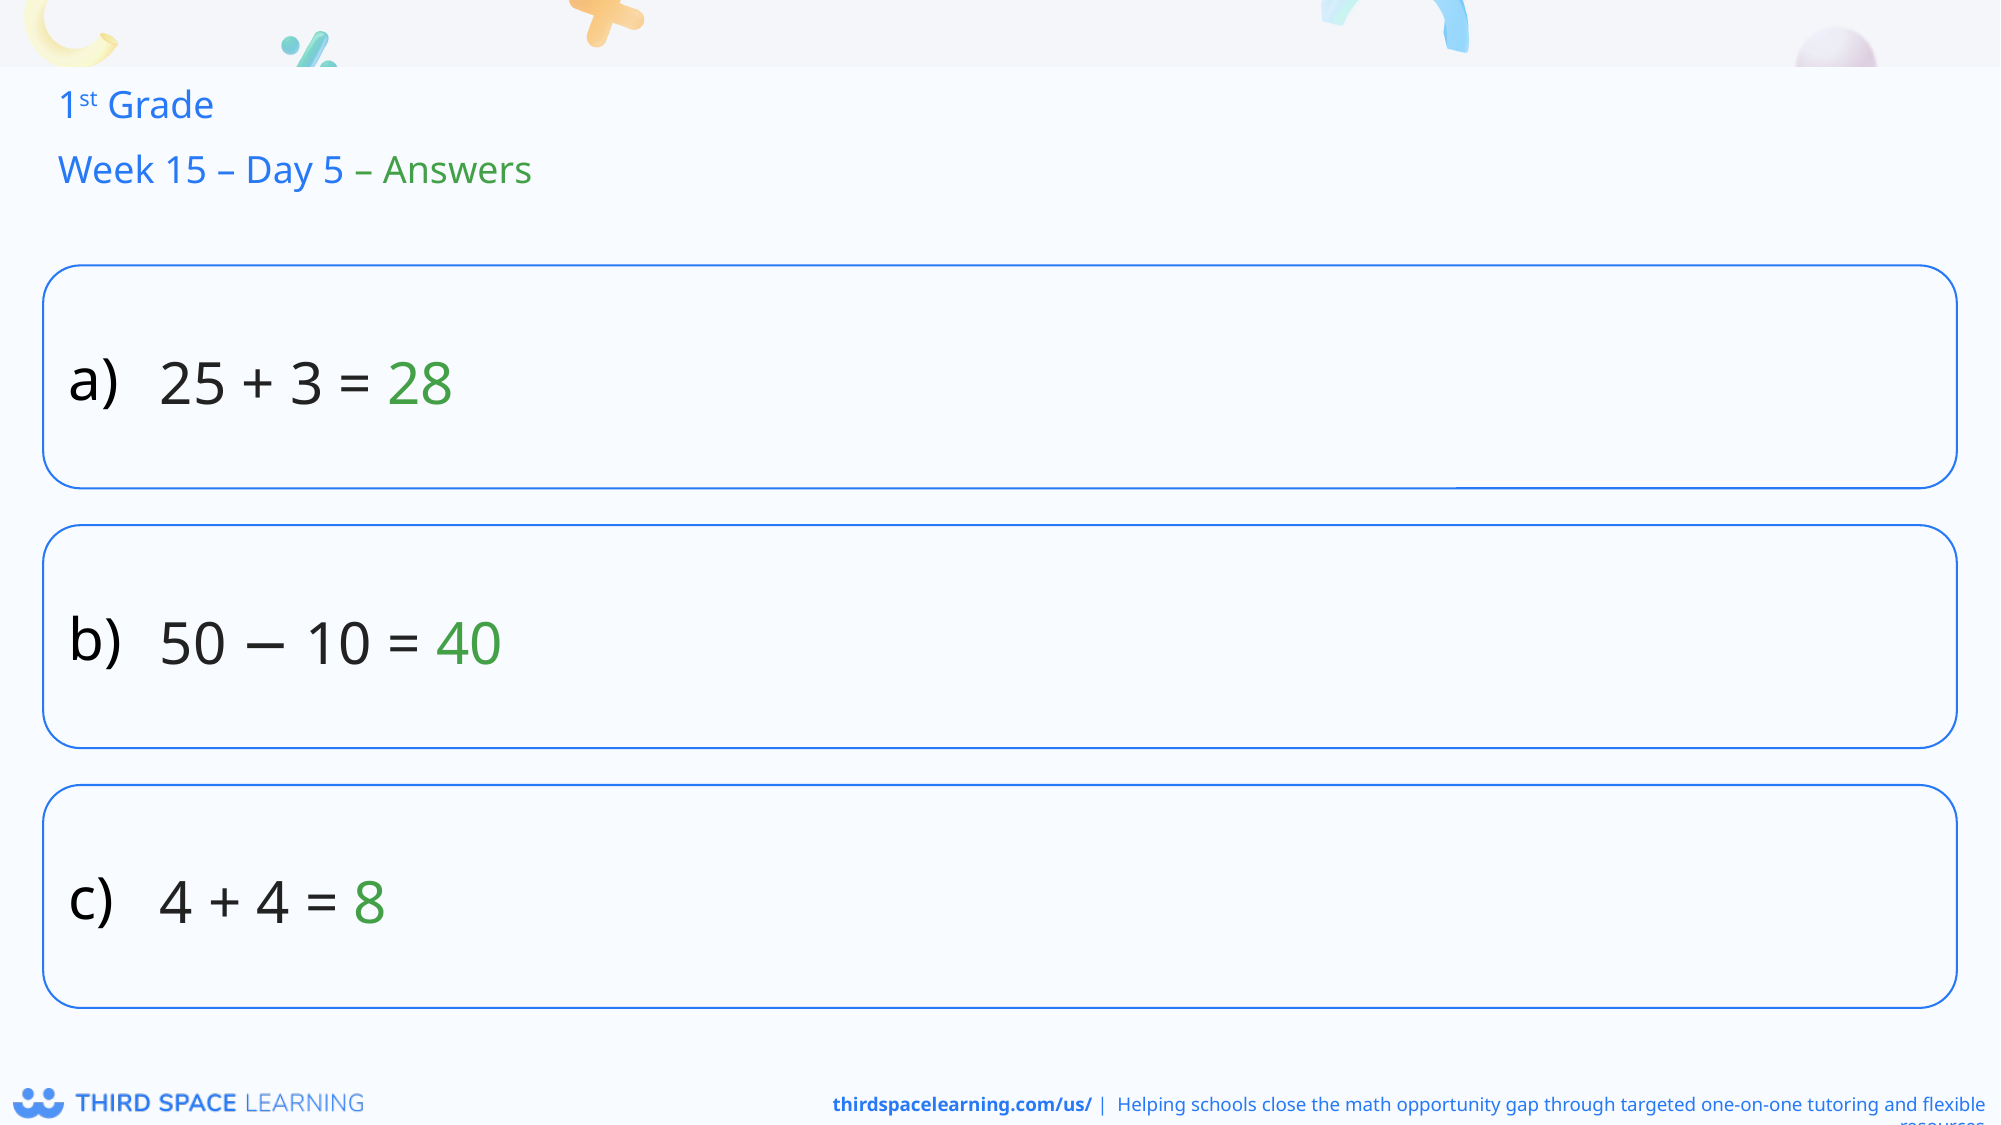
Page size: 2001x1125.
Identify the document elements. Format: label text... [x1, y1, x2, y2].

list 4 + 4 = 8 [144, 807, 1922, 994]
list 50 − 10 = 40 [144, 548, 1922, 734]
picture [0, 0, 2000, 67]
list 25 + 3 = 28 [144, 288, 1922, 474]
text_box 1st Grade Week 15 – Day 5 – Answers [43, 73, 705, 212]
picture [13, 1088, 365, 1119]
